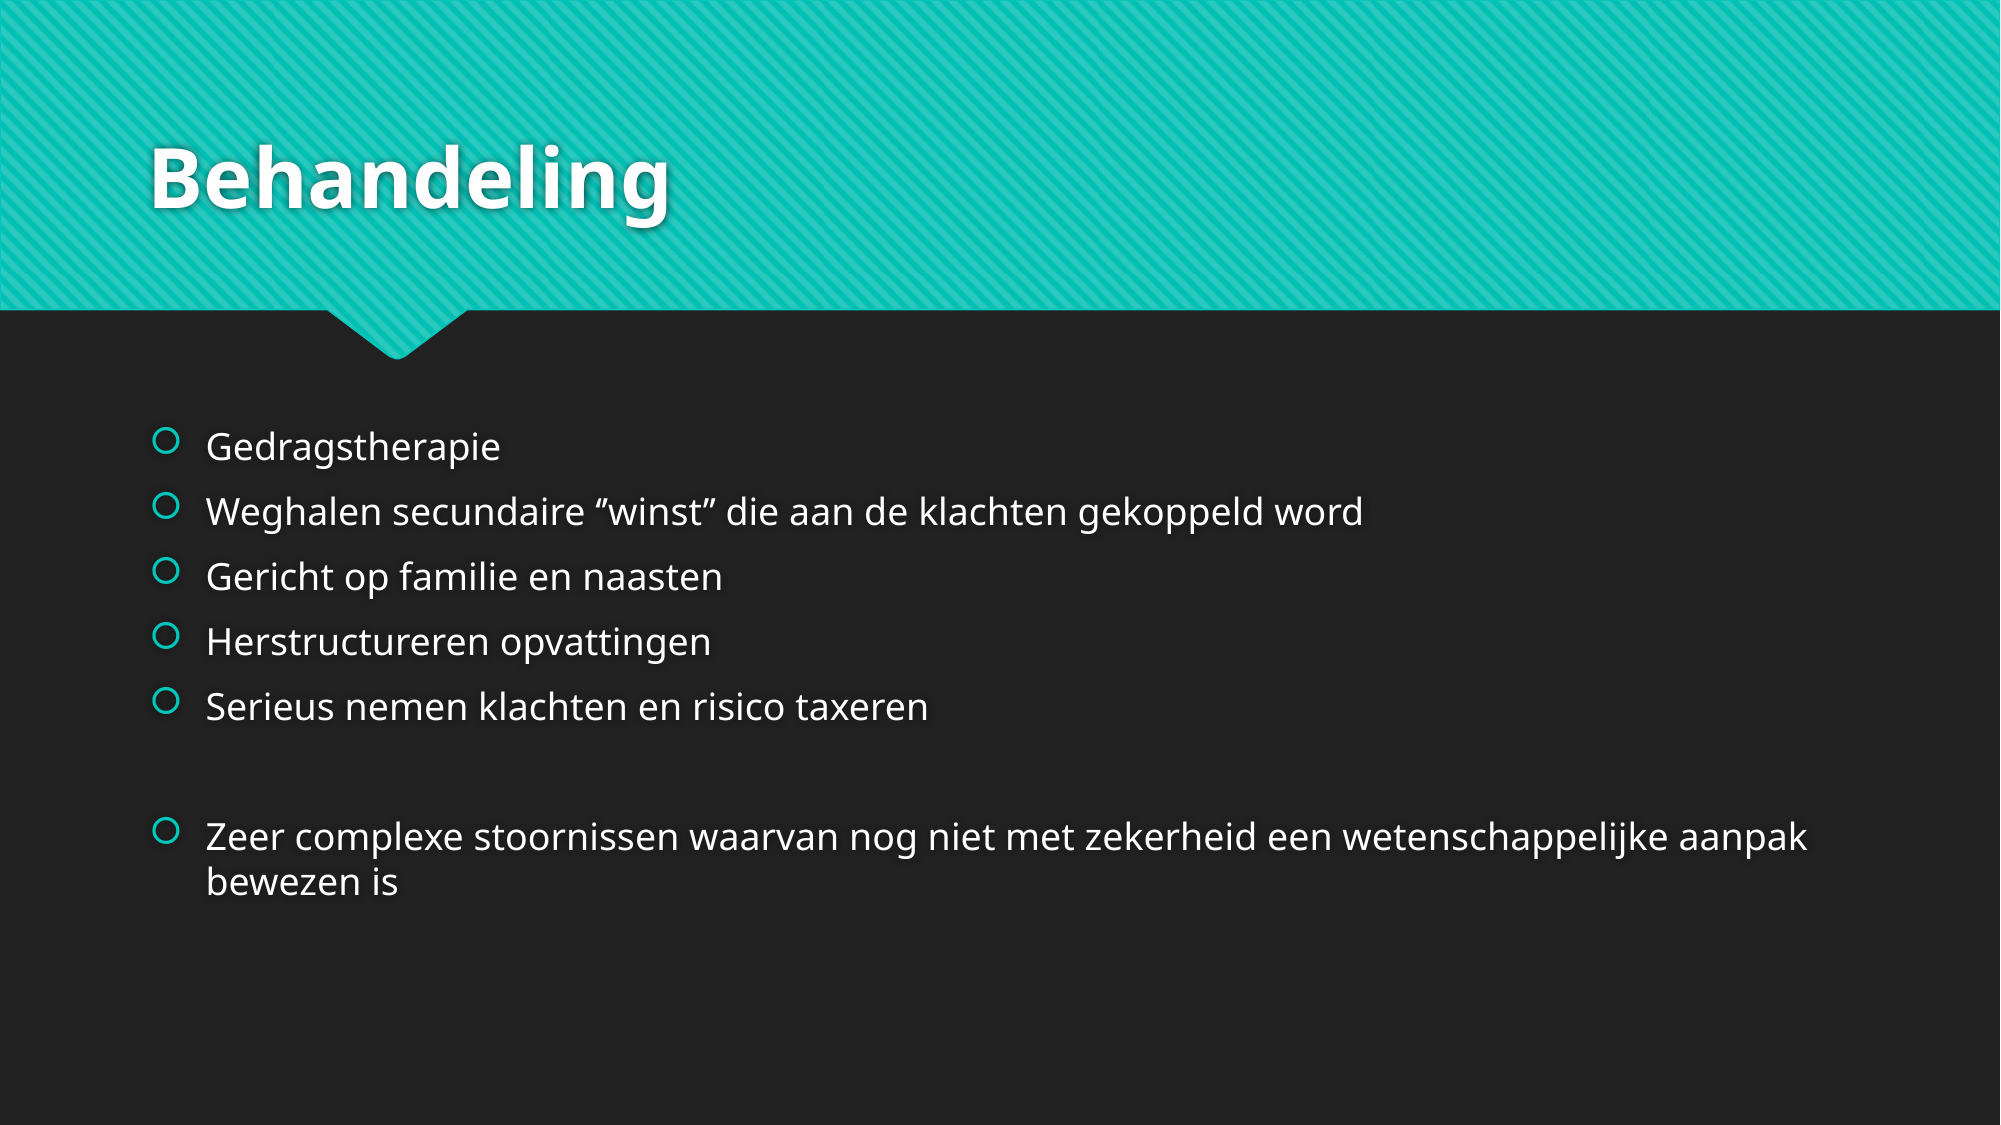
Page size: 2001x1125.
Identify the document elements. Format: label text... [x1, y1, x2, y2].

list Gedragstherapie Weghalen secundaire ‘’winst’’ die aan de klachten gekoppeld word Gericht op familie en naasten Herstructureren opvattingen Serieus nemen klachten en risico taxeren Zeer complexe stoornissen waarvan nog niet met zekerheid een wetenschappelijke aanpak bewezen is [134, 364, 1866, 962]
title Behandeling [132, 73, 1868, 233]
